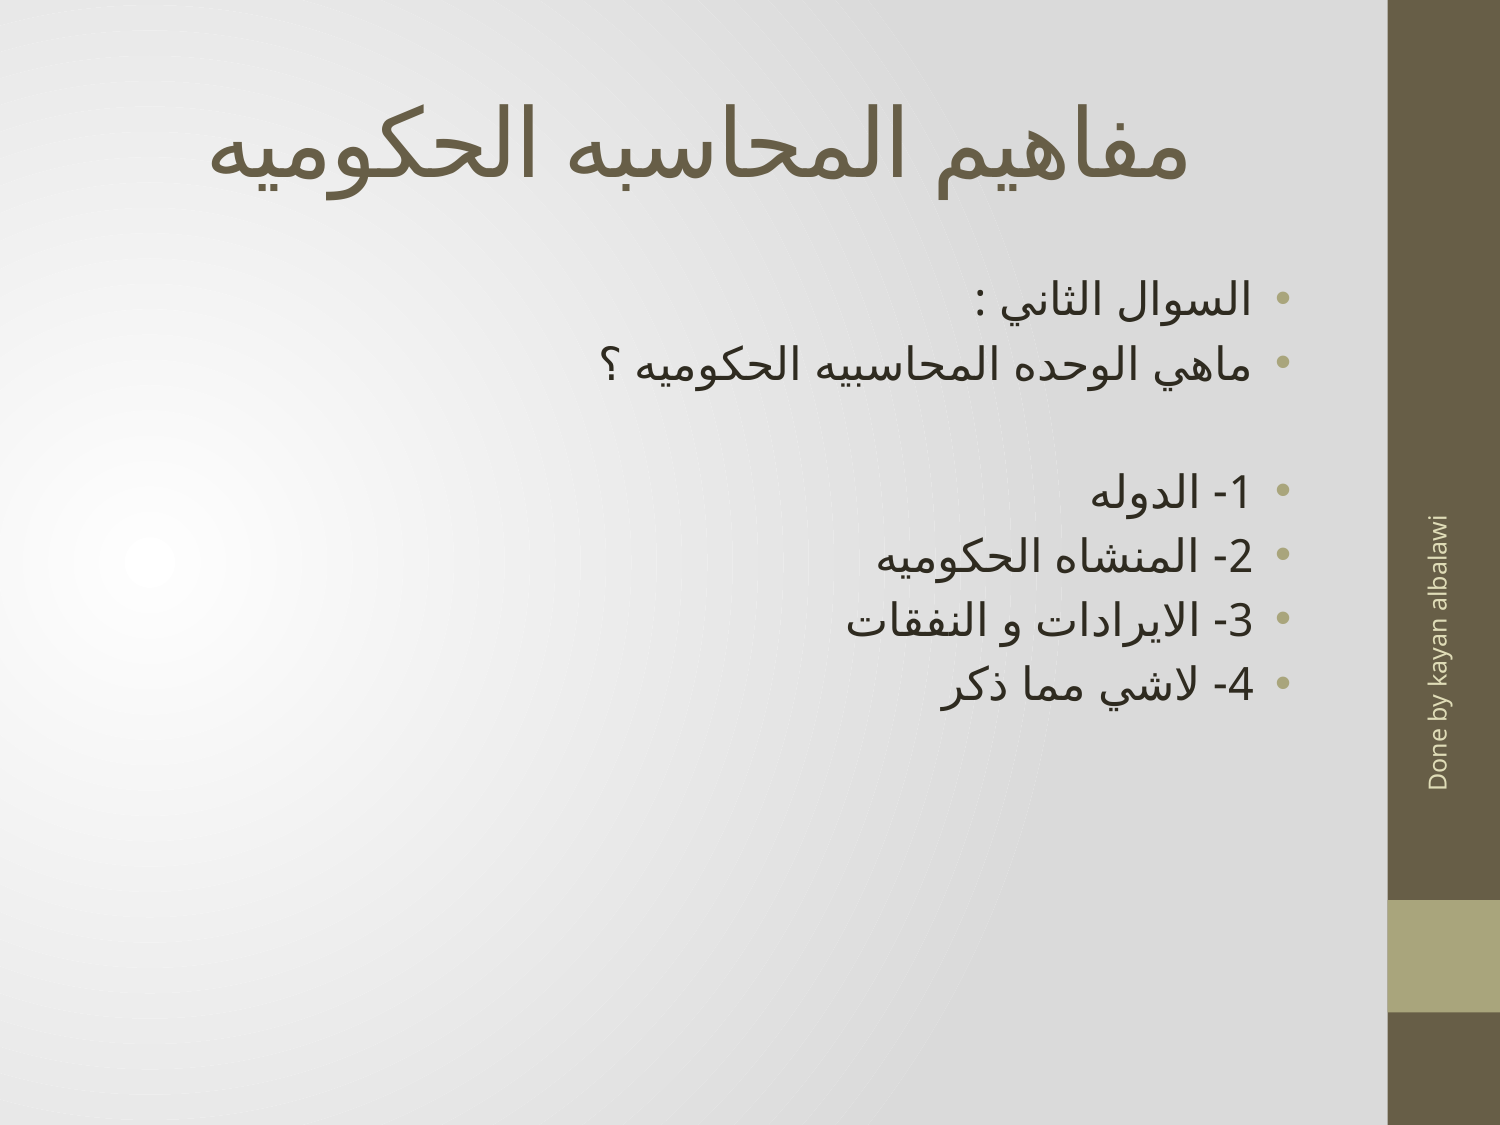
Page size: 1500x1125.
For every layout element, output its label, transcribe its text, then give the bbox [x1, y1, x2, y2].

list السوال الثاني : ماهي الوحده المحاسبيه الحكوميه ؟ 1- الدوله 2- المنشاه الحكوميه 3- الايرادات و النفقات 4- لاشي مما ذكر [75, 262, 1325, 1050]
footer Done by kayan albalawi [1408, 500, 1469, 889]
title مفاهيم المحاسبه الحكوميه [75, 45, 1325, 233]
